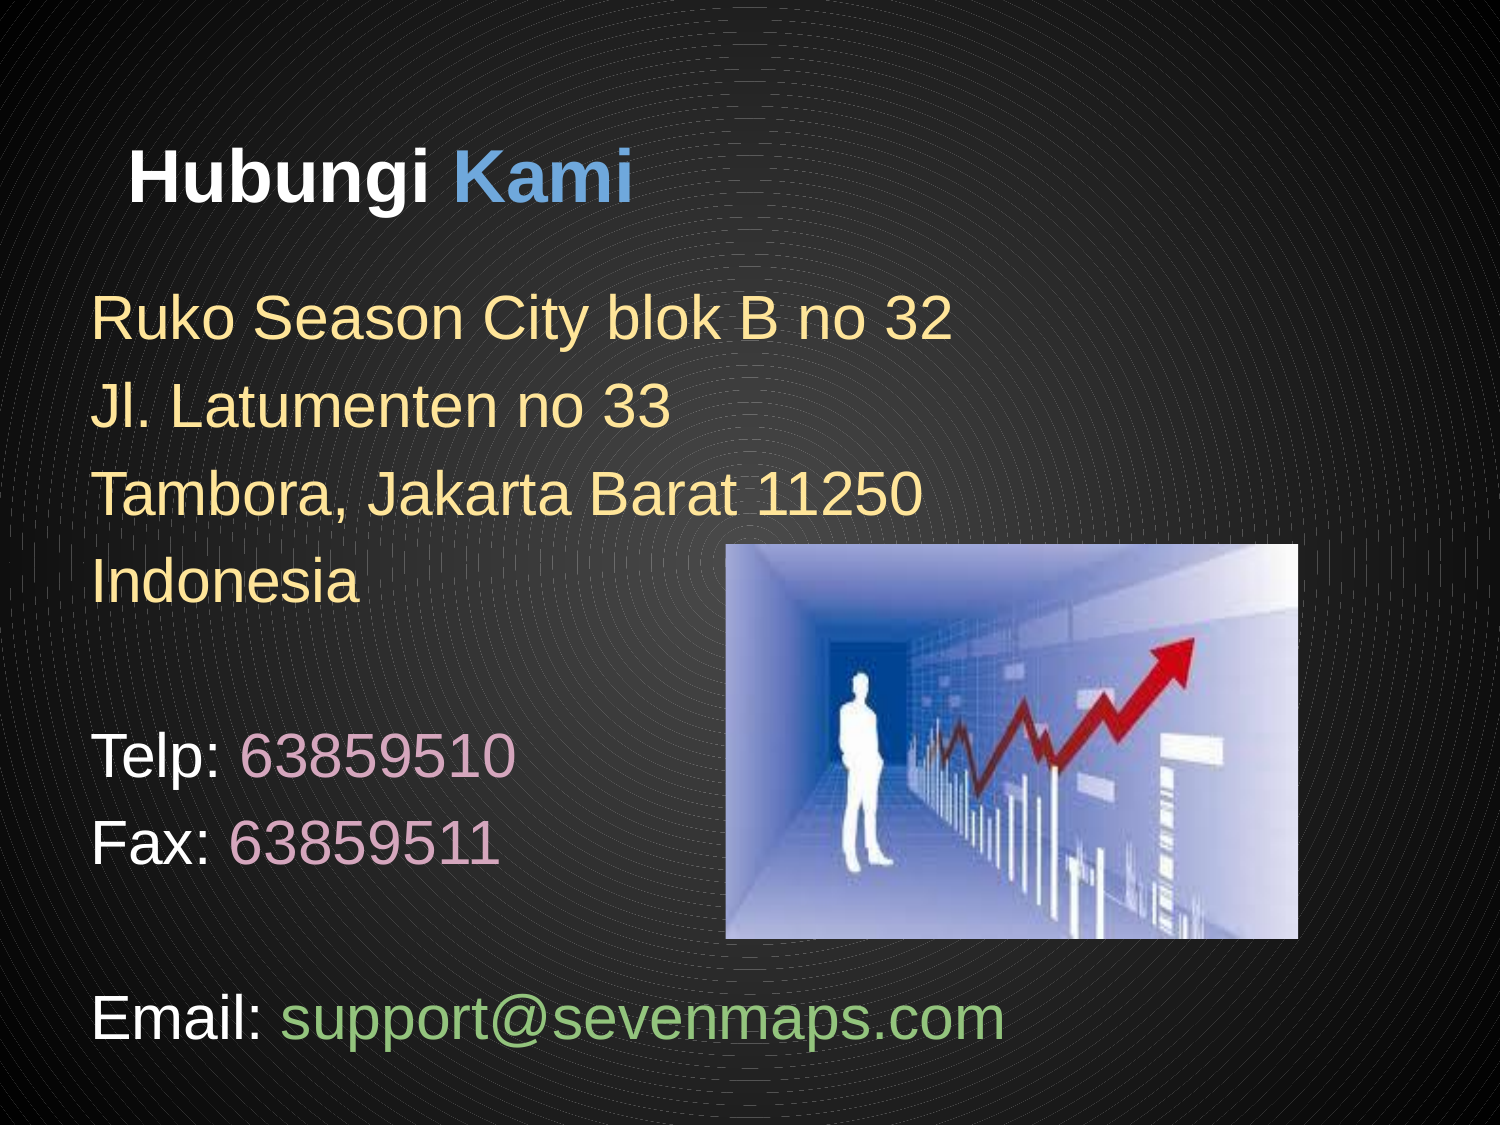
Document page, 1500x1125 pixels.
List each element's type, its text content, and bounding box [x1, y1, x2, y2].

list Ruko Season City blok B no 32 Jl. Latumenten no 33 Tambora, Jakarta Barat 11250 Indonesia Telp: 63859510 Fax: 63859511 Email: support@sevenmaps.com [75, 262, 1425, 1078]
text_box [725, 544, 1299, 939]
title Hubungi Kami [75, 45, 1425, 233]
